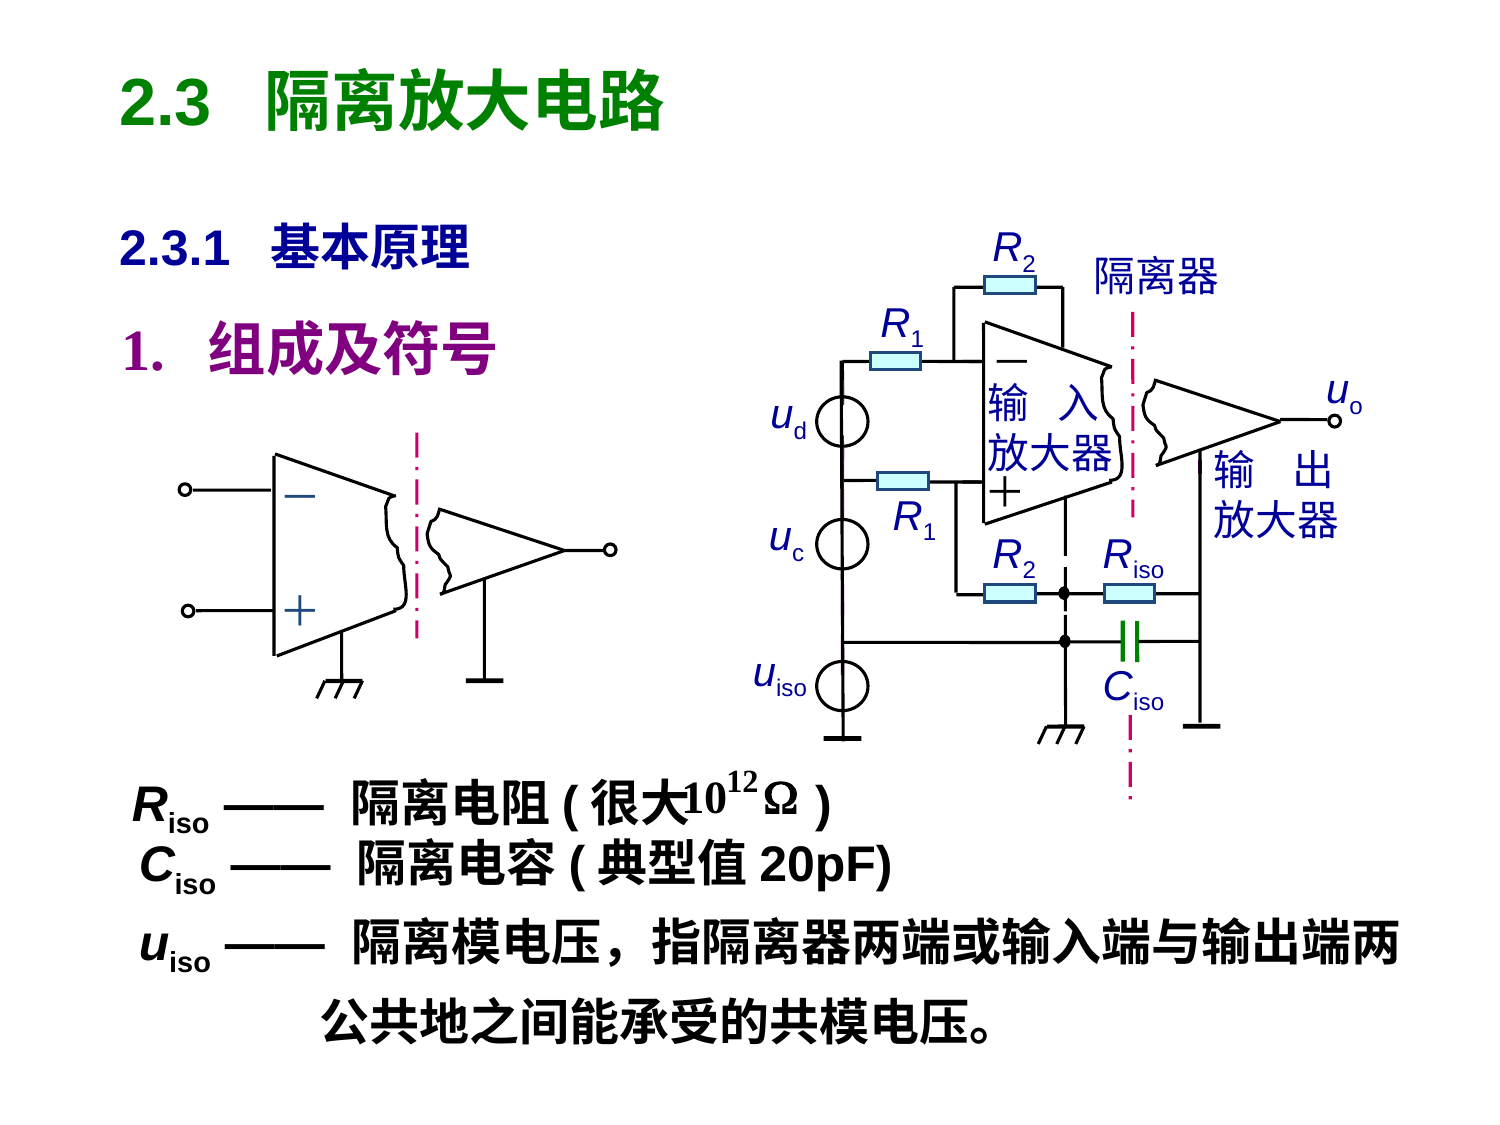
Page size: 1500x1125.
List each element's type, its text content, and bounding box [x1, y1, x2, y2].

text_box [178, 432, 617, 699]
text_box uiso —— 隔离模电压，指隔离器两端或输入端与输出端两 公共地之间能承受的共模电压。 [123, 889, 1459, 1058]
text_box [752, 219, 1389, 806]
text_box 2.3.1 基本原理 [104, 196, 1392, 315]
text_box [116, 749, 874, 831]
list 1. 组成及符号 [105, 315, 747, 413]
text_box 2.3 隔离放大电路 [104, 35, 987, 154]
text_box Ciso —— 隔离电容(典型值20pF) [123, 815, 927, 889]
